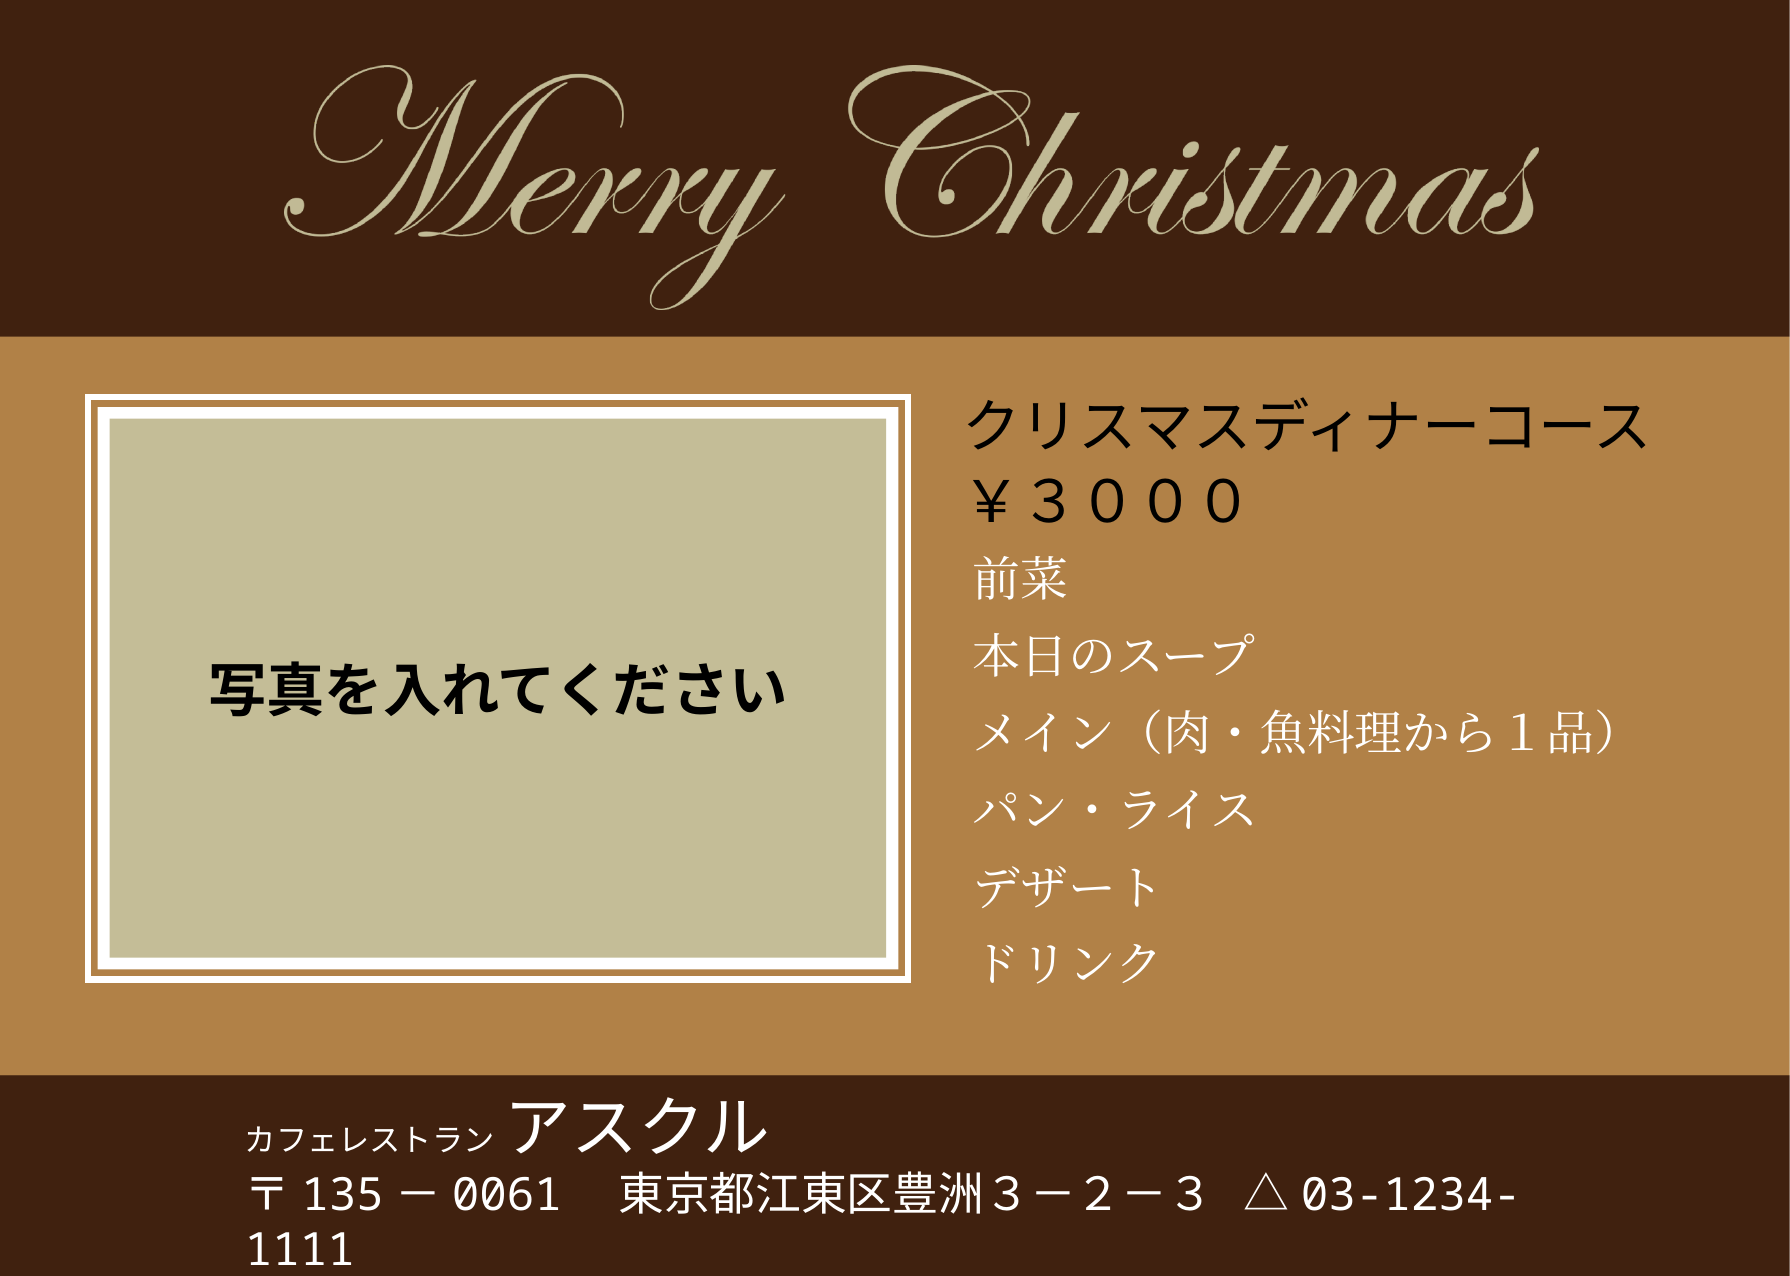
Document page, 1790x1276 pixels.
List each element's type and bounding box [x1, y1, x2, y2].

picture [0, 0, 1790, 1276]
text_box [87, 396, 909, 980]
